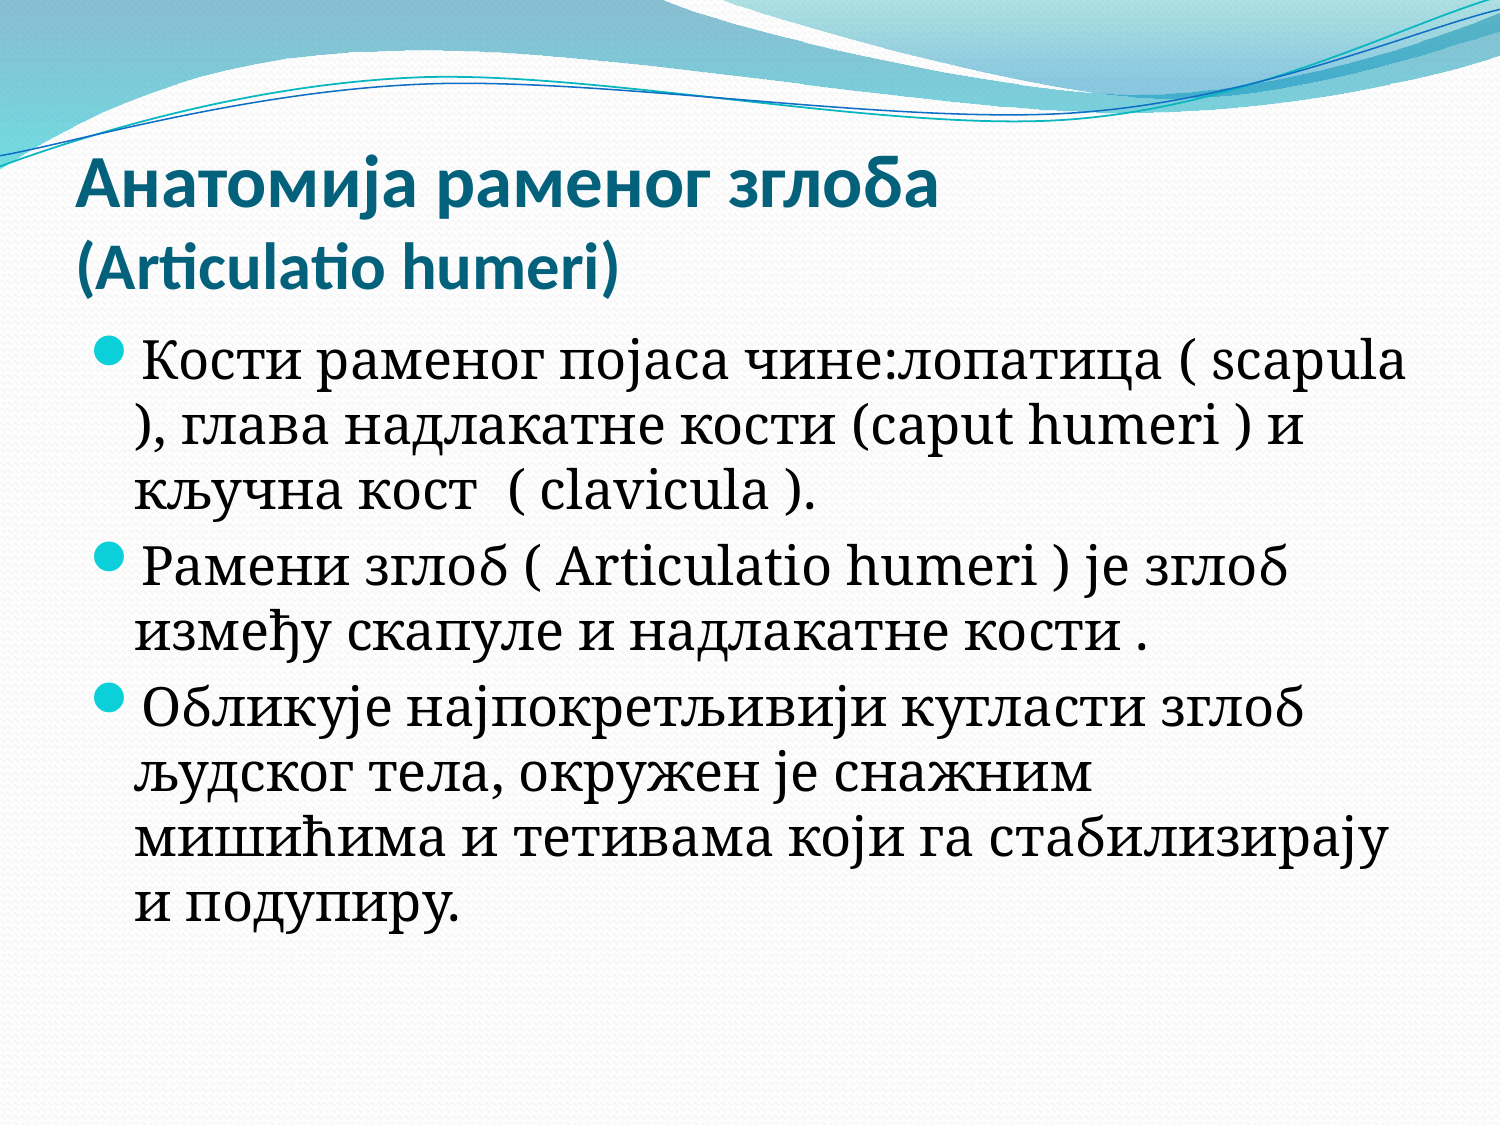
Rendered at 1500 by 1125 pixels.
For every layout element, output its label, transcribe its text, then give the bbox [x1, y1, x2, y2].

title Анатомија раменог зглоба (Articulatio humeri) [75, 115, 1425, 303]
list Кости раменог појаса чине:лопатица ( scapula ), глава надлакатне кости (caput humeri ) и кључна кост ( clavicula ). Рамени зглоб ( Articulatio humeri ) је зглоб између скапуле и надлакатне кости . Обликује најпокретљивији кугласти зглоб људског тела, окружен је снажним мишићима и тетивама који га стабилизирају и подупиру. [75, 317, 1425, 1038]
